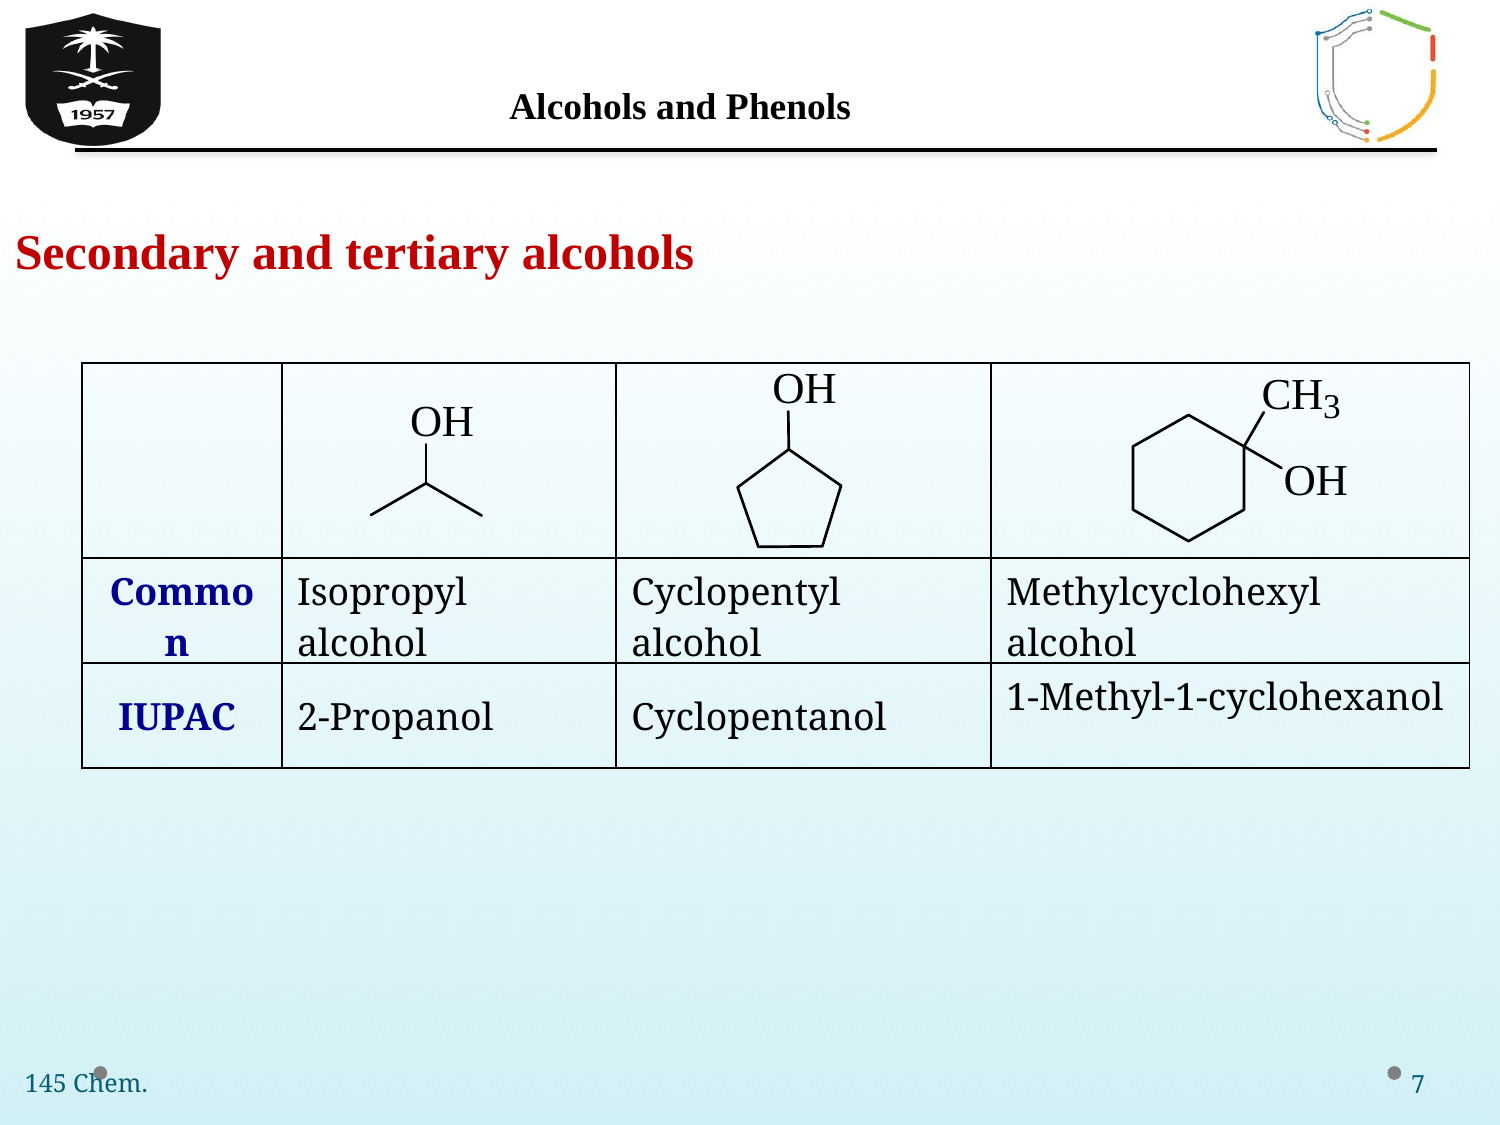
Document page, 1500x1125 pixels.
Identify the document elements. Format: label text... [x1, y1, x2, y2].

table_cell Isopropyl alcohol [283, 559, 615, 662]
table_cell Methylcyclohexyl alcohol [992, 559, 1469, 662]
picture [0, 0, 1500, 1125]
text_box Alcohols and Phenols [494, 74, 866, 135]
text_box 7 [1299, 1042, 1425, 1103]
table_header [83, 364, 281, 557]
table_cell Common [83, 559, 281, 662]
text_box [46, 312, 1500, 461]
table_cell 2-Propanol [283, 664, 615, 767]
table_header [617, 364, 990, 557]
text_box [733, 369, 846, 552]
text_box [366, 402, 486, 519]
table_cell 1-Methyl-1-cyclohexanol [992, 664, 1469, 767]
table_cell IUPAC [83, 664, 281, 767]
table_header [283, 364, 615, 557]
table_header [992, 364, 1469, 557]
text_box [1128, 374, 1348, 547]
table_cell Cyclopentanol [617, 664, 990, 767]
table_cell Cyclopentyl alcohol [617, 559, 990, 662]
text_box 145 Chem. [24, 1037, 575, 1098]
text_box Secondary and tertiary alcohols [0, 212, 875, 288]
